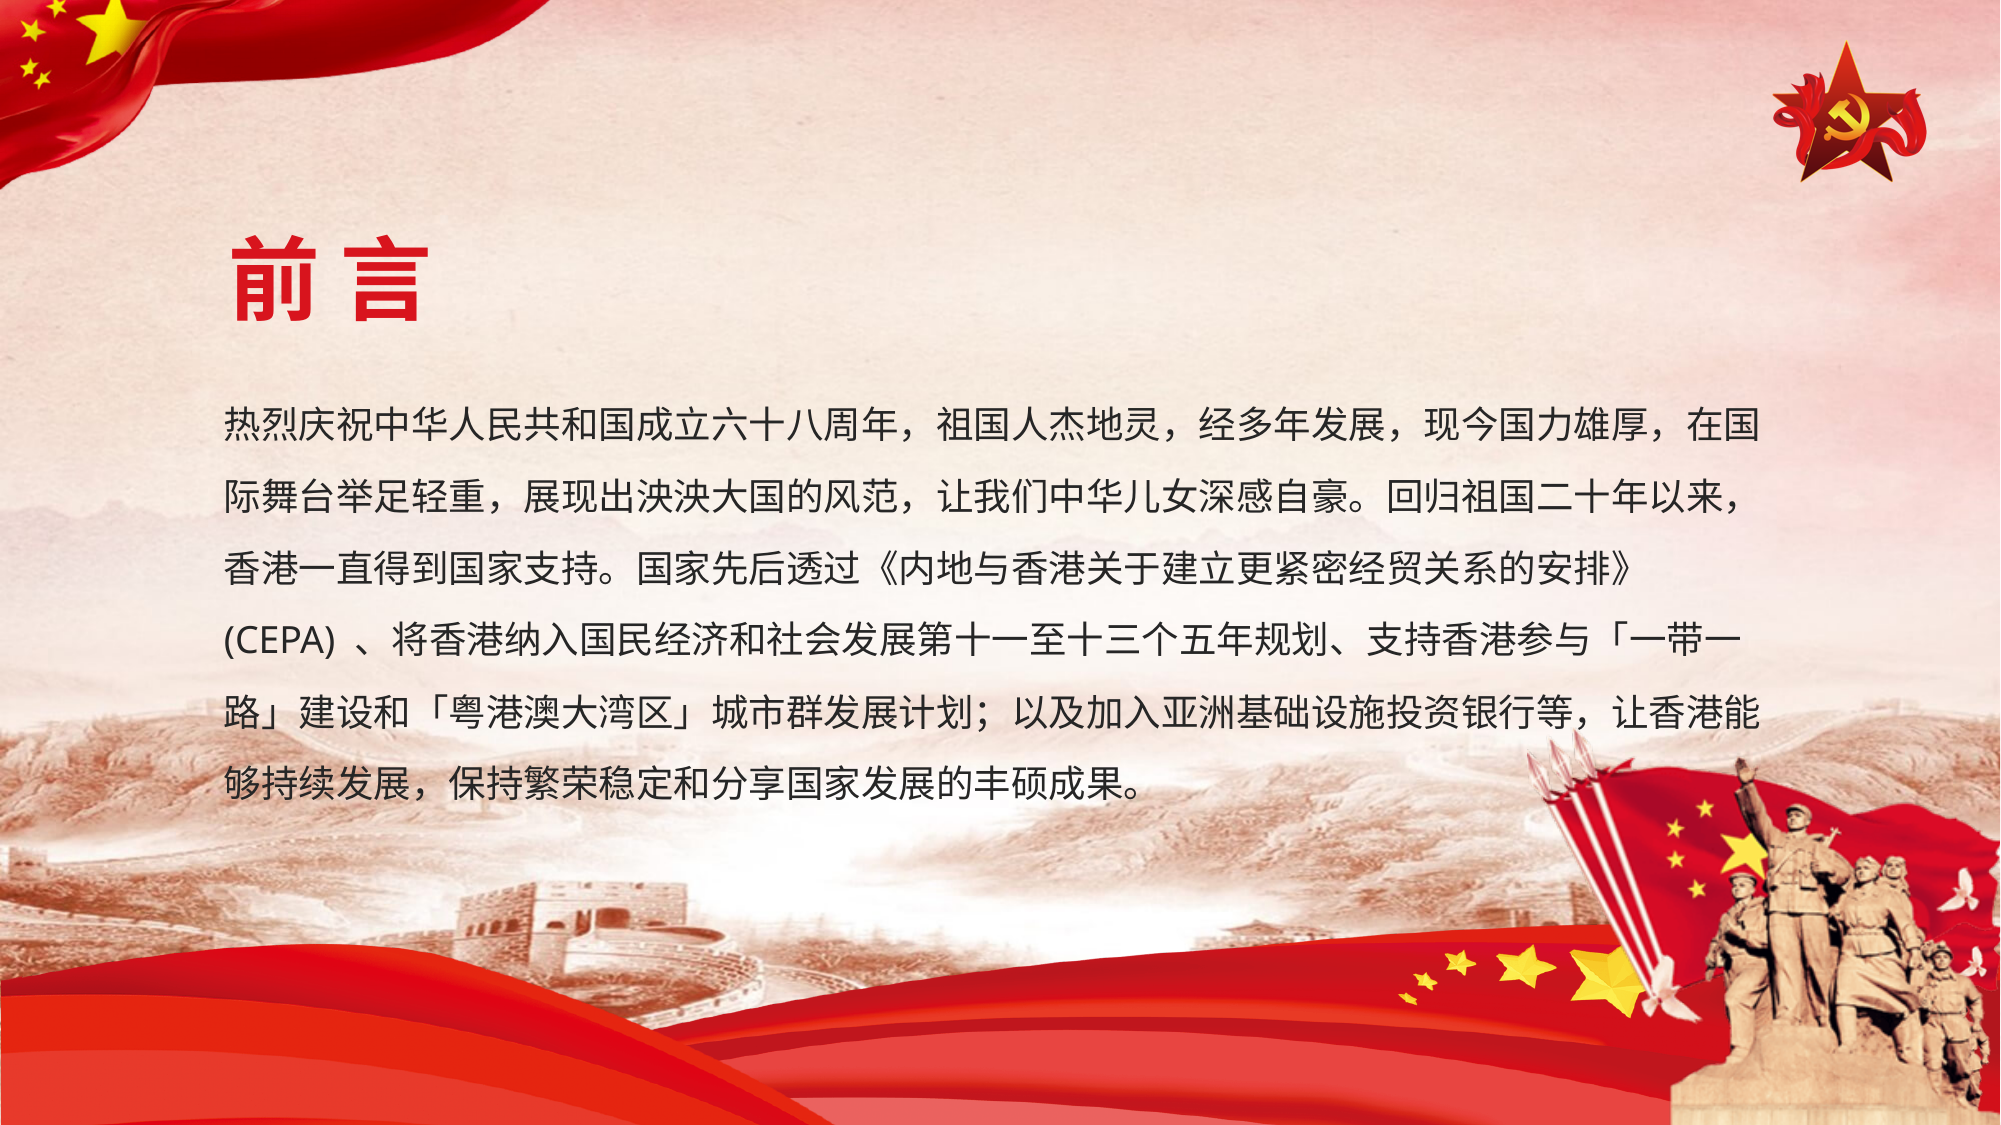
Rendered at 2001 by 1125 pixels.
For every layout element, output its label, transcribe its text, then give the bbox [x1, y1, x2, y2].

text_box 前 言 [213, 214, 448, 340]
text_box 热烈庆祝中华人民共和国成立六十八周年，祖国人杰地灵，经多年发展，现今国力雄厚，在国际舞台举足轻重，展现出泱泱大国的风范，让我们中华儿女深感自豪。回归祖国二十年以来，香港一直得到国家支持。国家先后透过《内地与香港关于建立更紧密经贸关系的安排》(CEPA) 、将香港纳入国民经济和社会发展第十一至十三个五年规划、支持香港参与「一带一路」建设和「粤港澳大湾区」城市群发展计划；以及加入亚洲基础设施投资银行等，让香港能够持续发展，保持繁荣稳定和分享国家发展的丰硕成果。 [208, 366, 1803, 813]
picture [0, 0, 2001, 1125]
